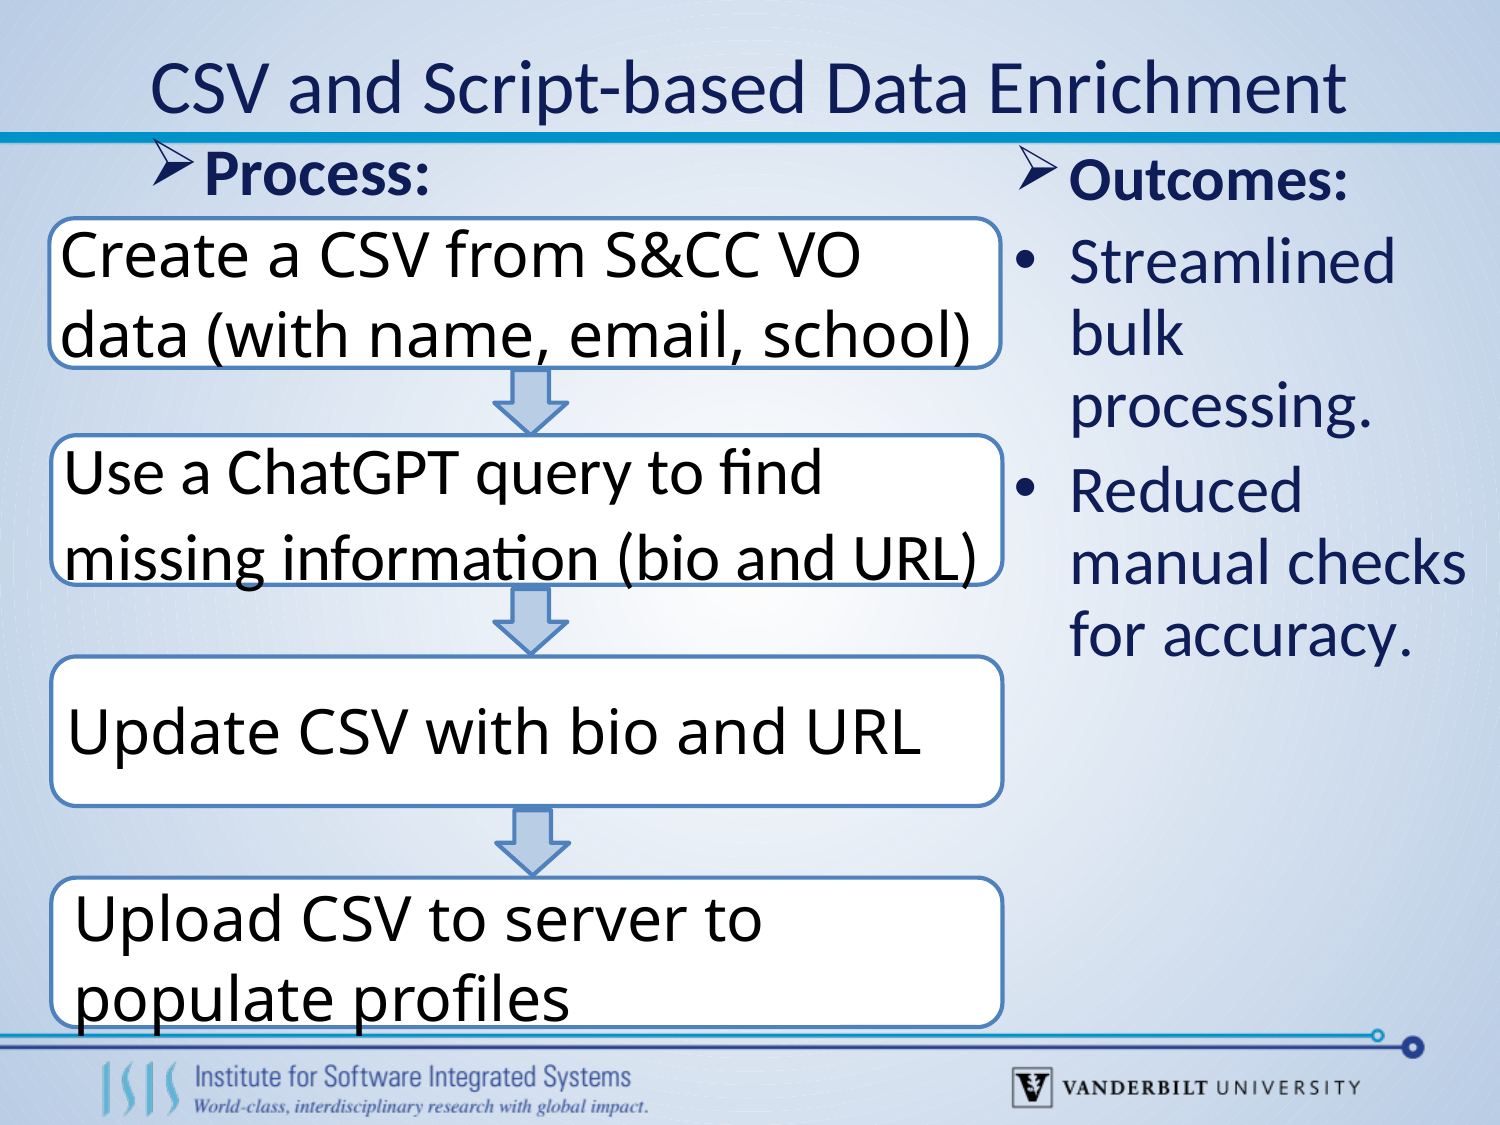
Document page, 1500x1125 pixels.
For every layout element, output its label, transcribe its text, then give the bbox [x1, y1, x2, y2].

list Process: [132, 130, 889, 201]
title CSV and Script-based Data Enrichment [75, 29, 1425, 149]
text_box Outcomes: Streamlined bulk processing. Reduced manual checks for accuracy. [998, 42, 1500, 876]
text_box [43, 202, 1013, 1028]
